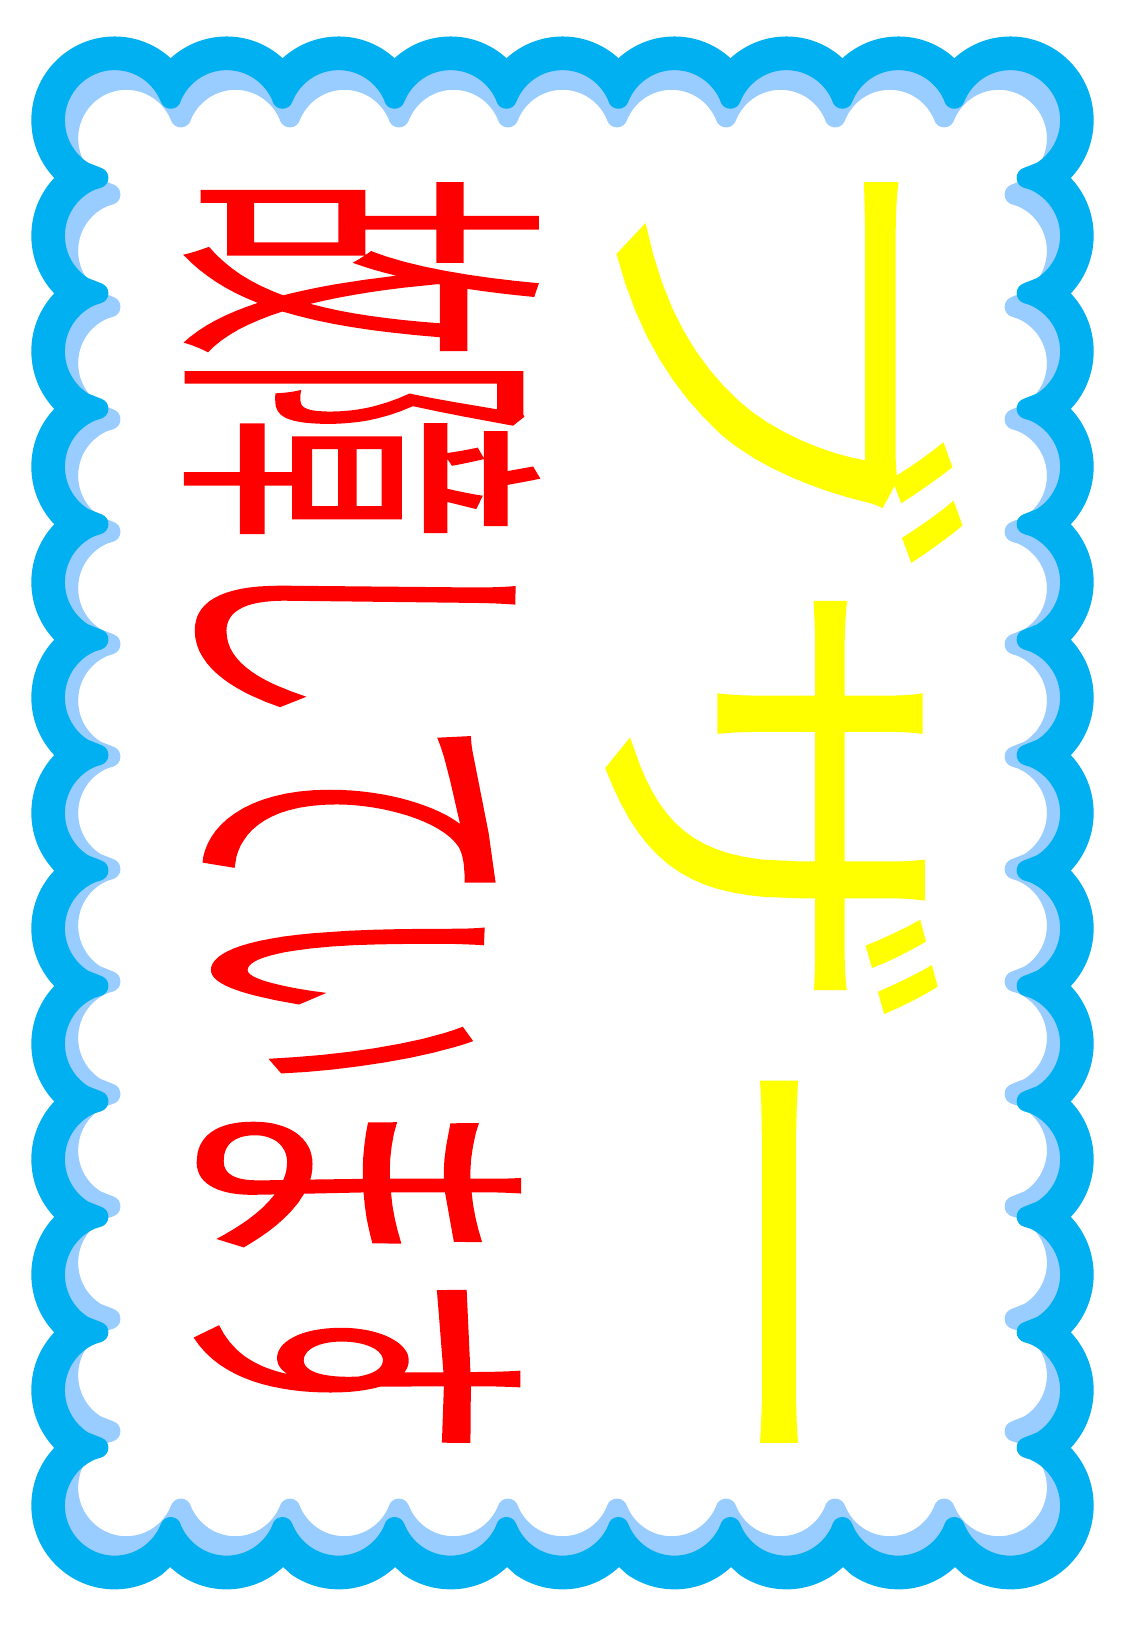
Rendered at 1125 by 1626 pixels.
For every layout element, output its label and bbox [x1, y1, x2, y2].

text_box [41, 46, 1084, 1580]
